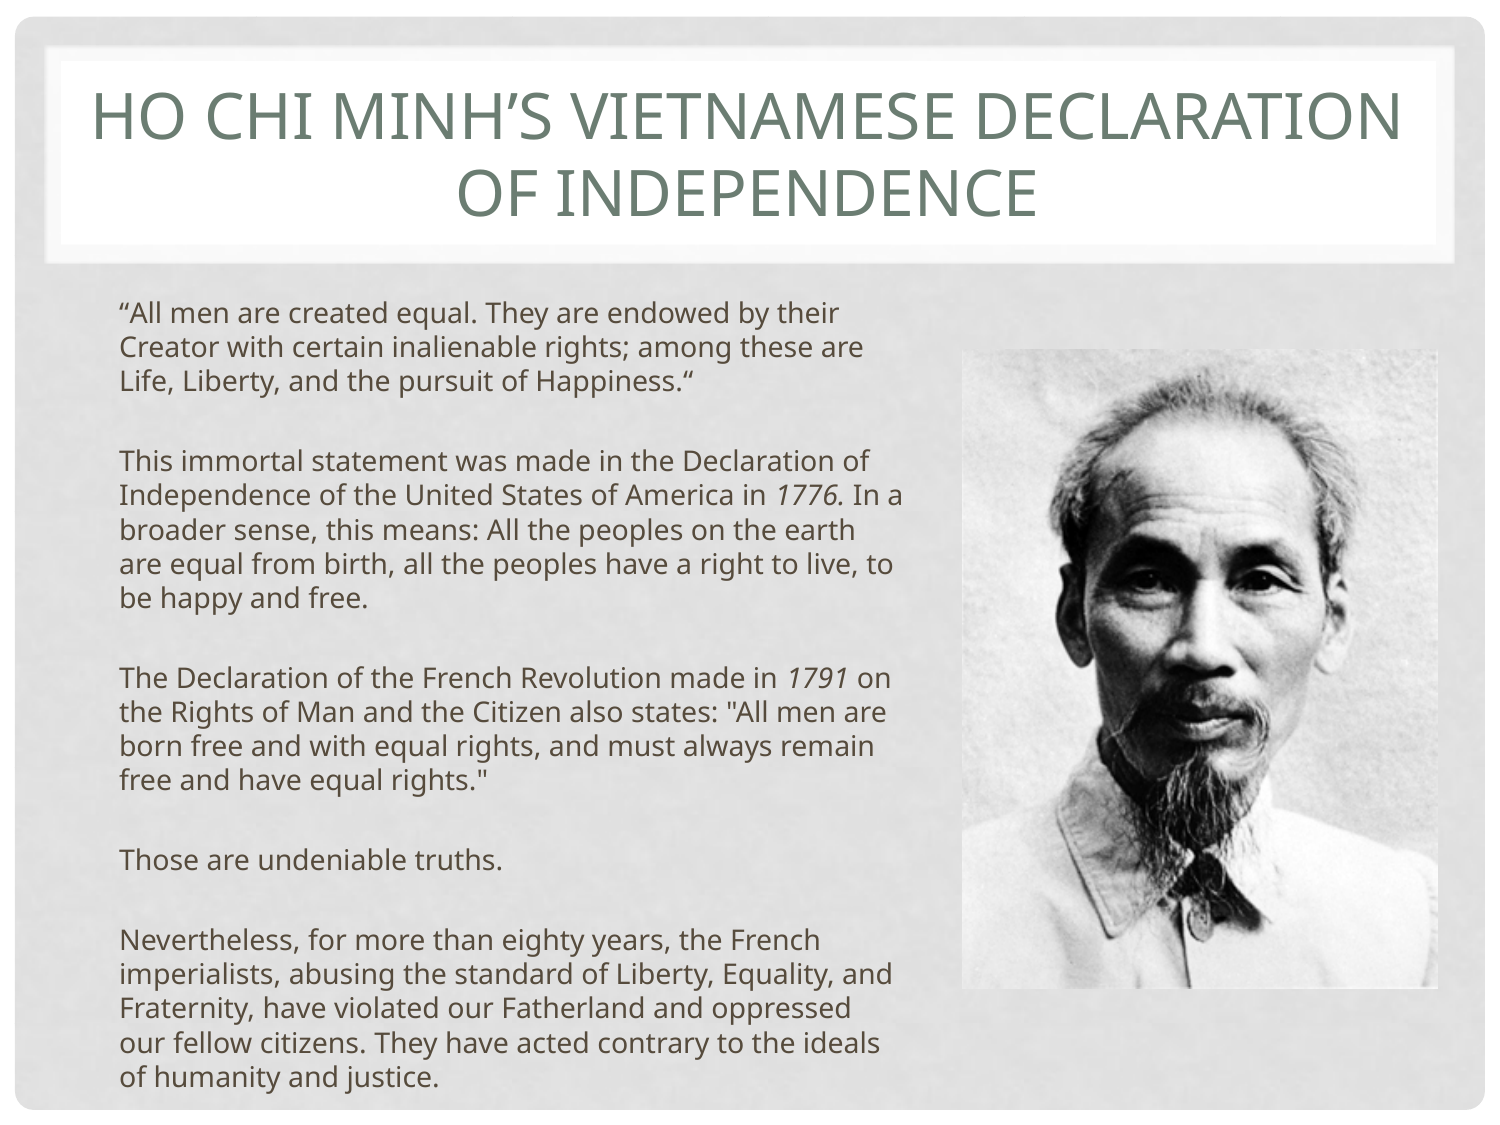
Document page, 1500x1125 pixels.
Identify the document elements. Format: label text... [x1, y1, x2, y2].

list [962, 349, 1438, 989]
title Ho Chi Minh’s Vietnamese Declaration of Independence [69, 66, 1425, 238]
list “All men are created equal. They are endowed by their Creator with certain inalienable rights; among these are Life, Liberty, and the pursuit of Happiness.“ This immortal statement was made in the Declaration of Independence of the United States of America in 1776. In a broader sense, this means: All the peoples on the earth are equal from birth, all the peoples have a right to live, to be happy and free. The Declaration of the French Revolution made in 1791 on the Rights of Man and the Citizen also states: "All men are born free and with equal rights, and must always remain free and have equal rights." Those are undeniable truths. Nevertheless, for more than eighty years, the French imperialists, abusing the standard of Liberty, Equality, and Fraternity, have violated our Fatherland and oppressed our fellow­ citizens. They have acted contrary to the ideals of humanity and justice. [87, 287, 921, 1106]
